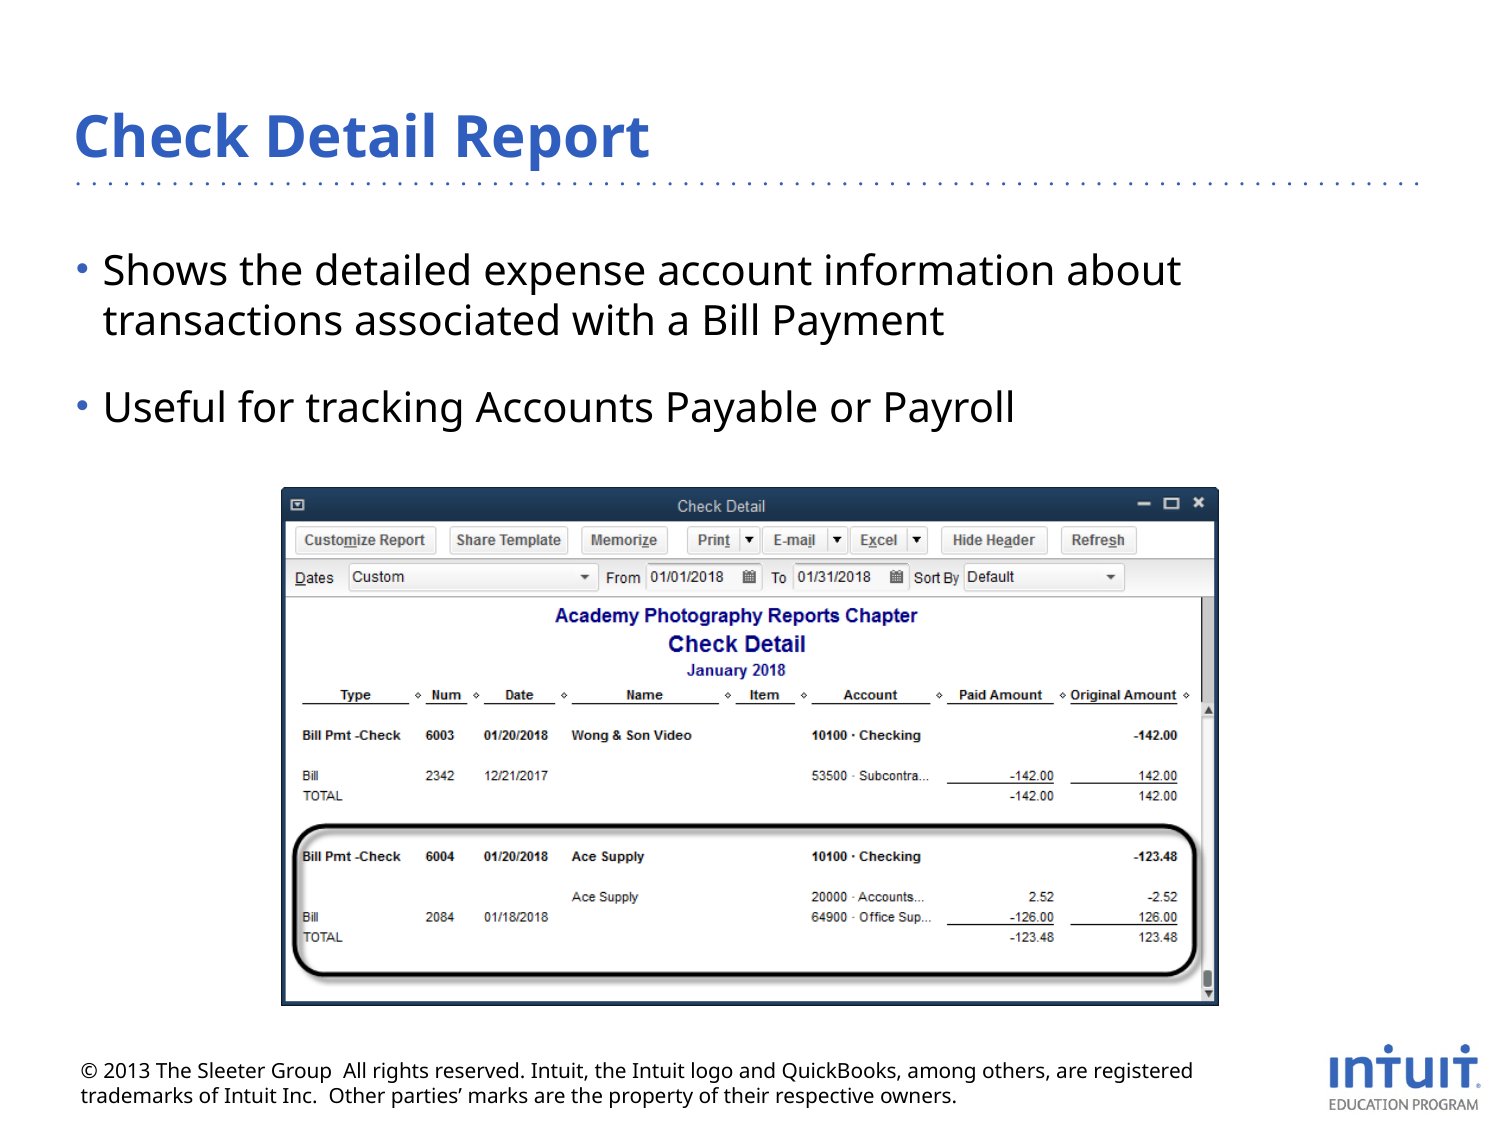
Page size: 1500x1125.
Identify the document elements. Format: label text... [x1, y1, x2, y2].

picture [281, 487, 1219, 1007]
title Check Detail Report [73, 62, 1424, 169]
picture [1325, 1039, 1485, 1116]
list Shows the detailed expense account information about transactions associated with a Bill Payment Useful for tracking Accounts Payable or Payroll [75, 235, 1424, 1012]
